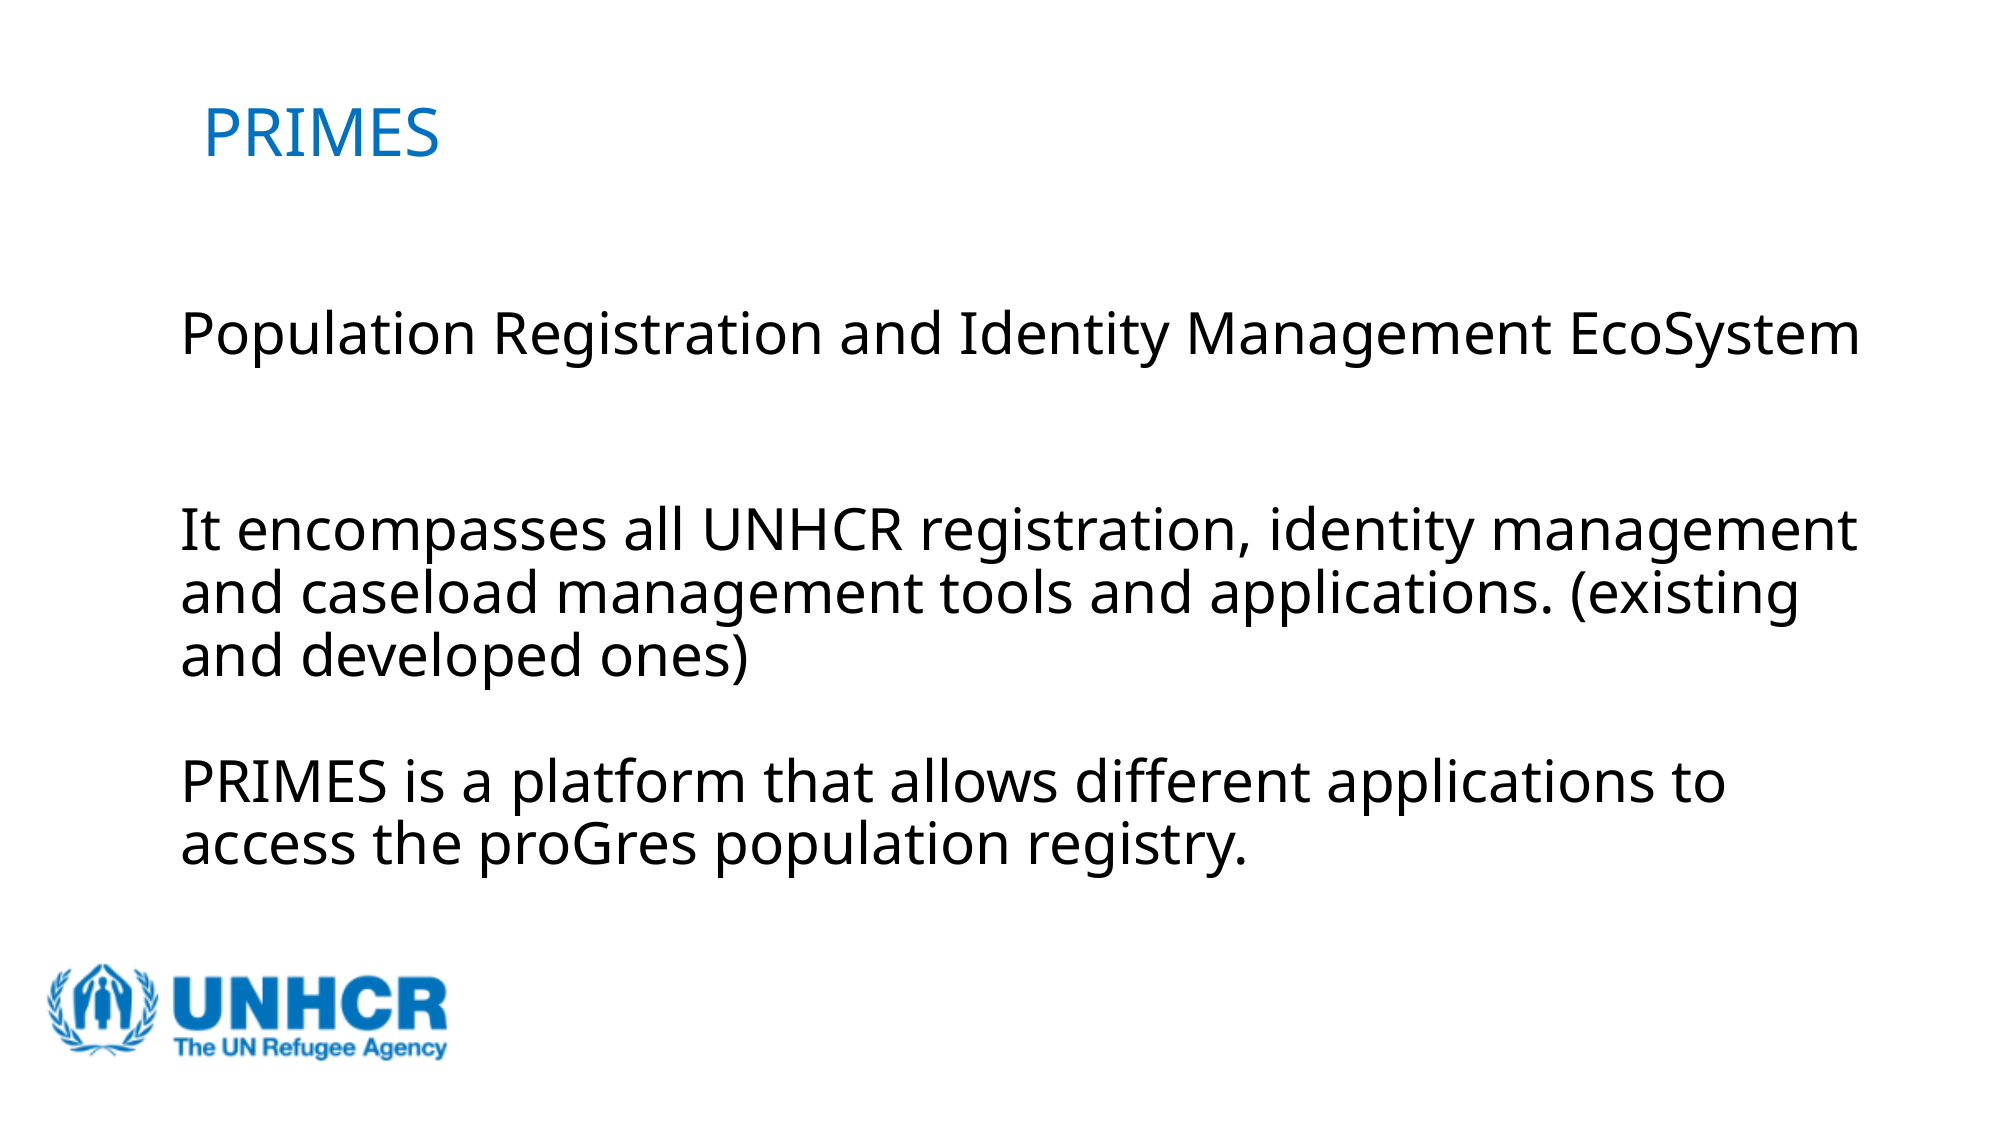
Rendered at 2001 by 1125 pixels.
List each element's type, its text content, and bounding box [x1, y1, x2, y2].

text_box Population Registration and Identity Management EcoSystem It encompasses all UNHCR registration, identity management and caseload management tools and applications. (existing and developed ones) PRIMES is a platform that allows different applications to access the proGres population registry. [165, 277, 1891, 959]
picture [26, 923, 476, 1099]
title PRIMES [77, 17, 1803, 261]
